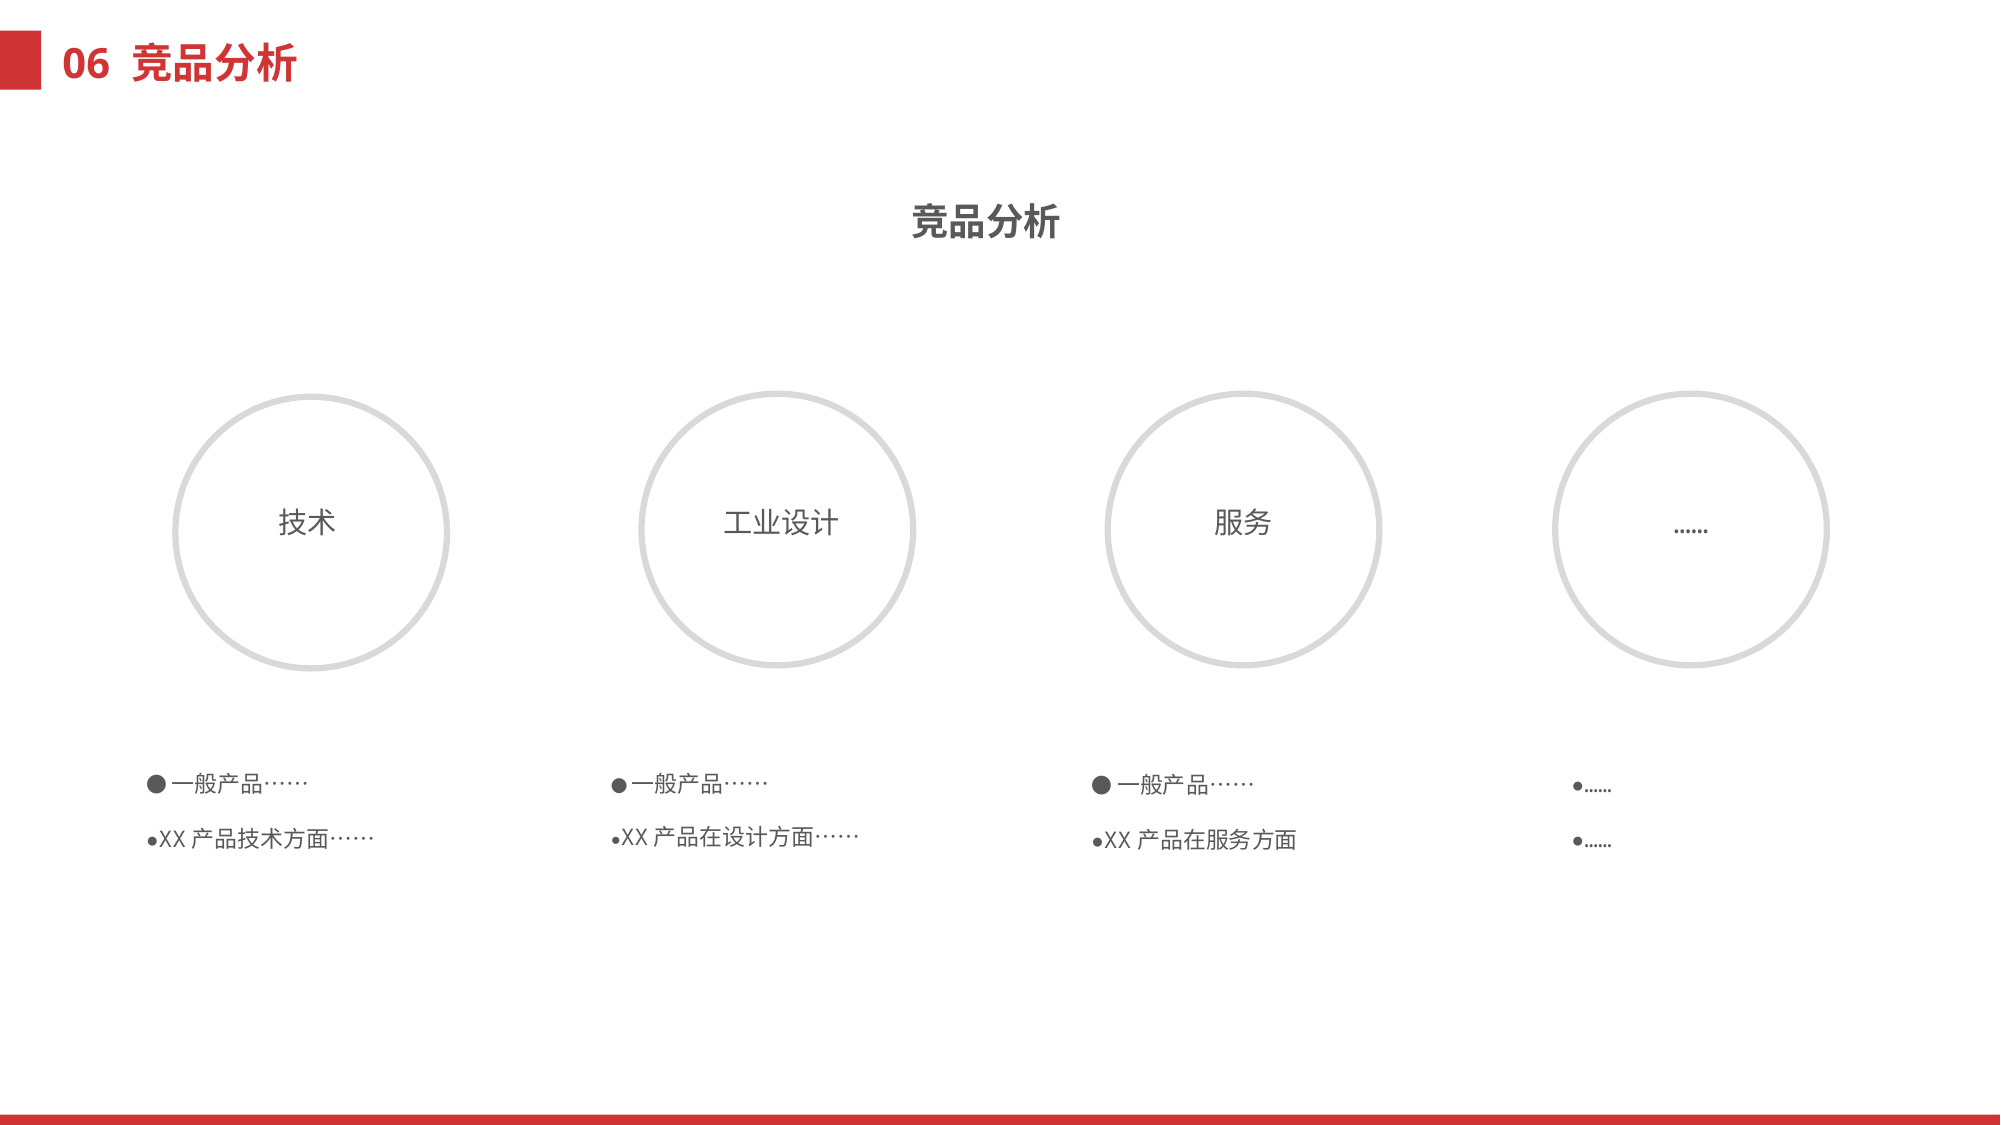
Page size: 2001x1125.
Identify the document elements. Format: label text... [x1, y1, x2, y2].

text_box [1106, 392, 1381, 667]
text_box 竞品分析 [896, 190, 1076, 251]
text_box ●…… ●…… [1556, 762, 1958, 860]
text_box [639, 392, 915, 667]
text_box 06 竞品分析 [36, 29, 700, 95]
text_box ●一般产品…… ●XX产品在设计方面…… [596, 762, 997, 858]
text_box [0, 29, 36, 91]
text_box ●一般产品…… ●XX产品在服务方面 [1076, 763, 1478, 861]
text_box [0, 1113, 2000, 1125]
text_box ●一般产品…… ●XX产品技术方面…… [131, 762, 491, 860]
text_box [173, 395, 449, 670]
text_box [1553, 392, 1829, 667]
